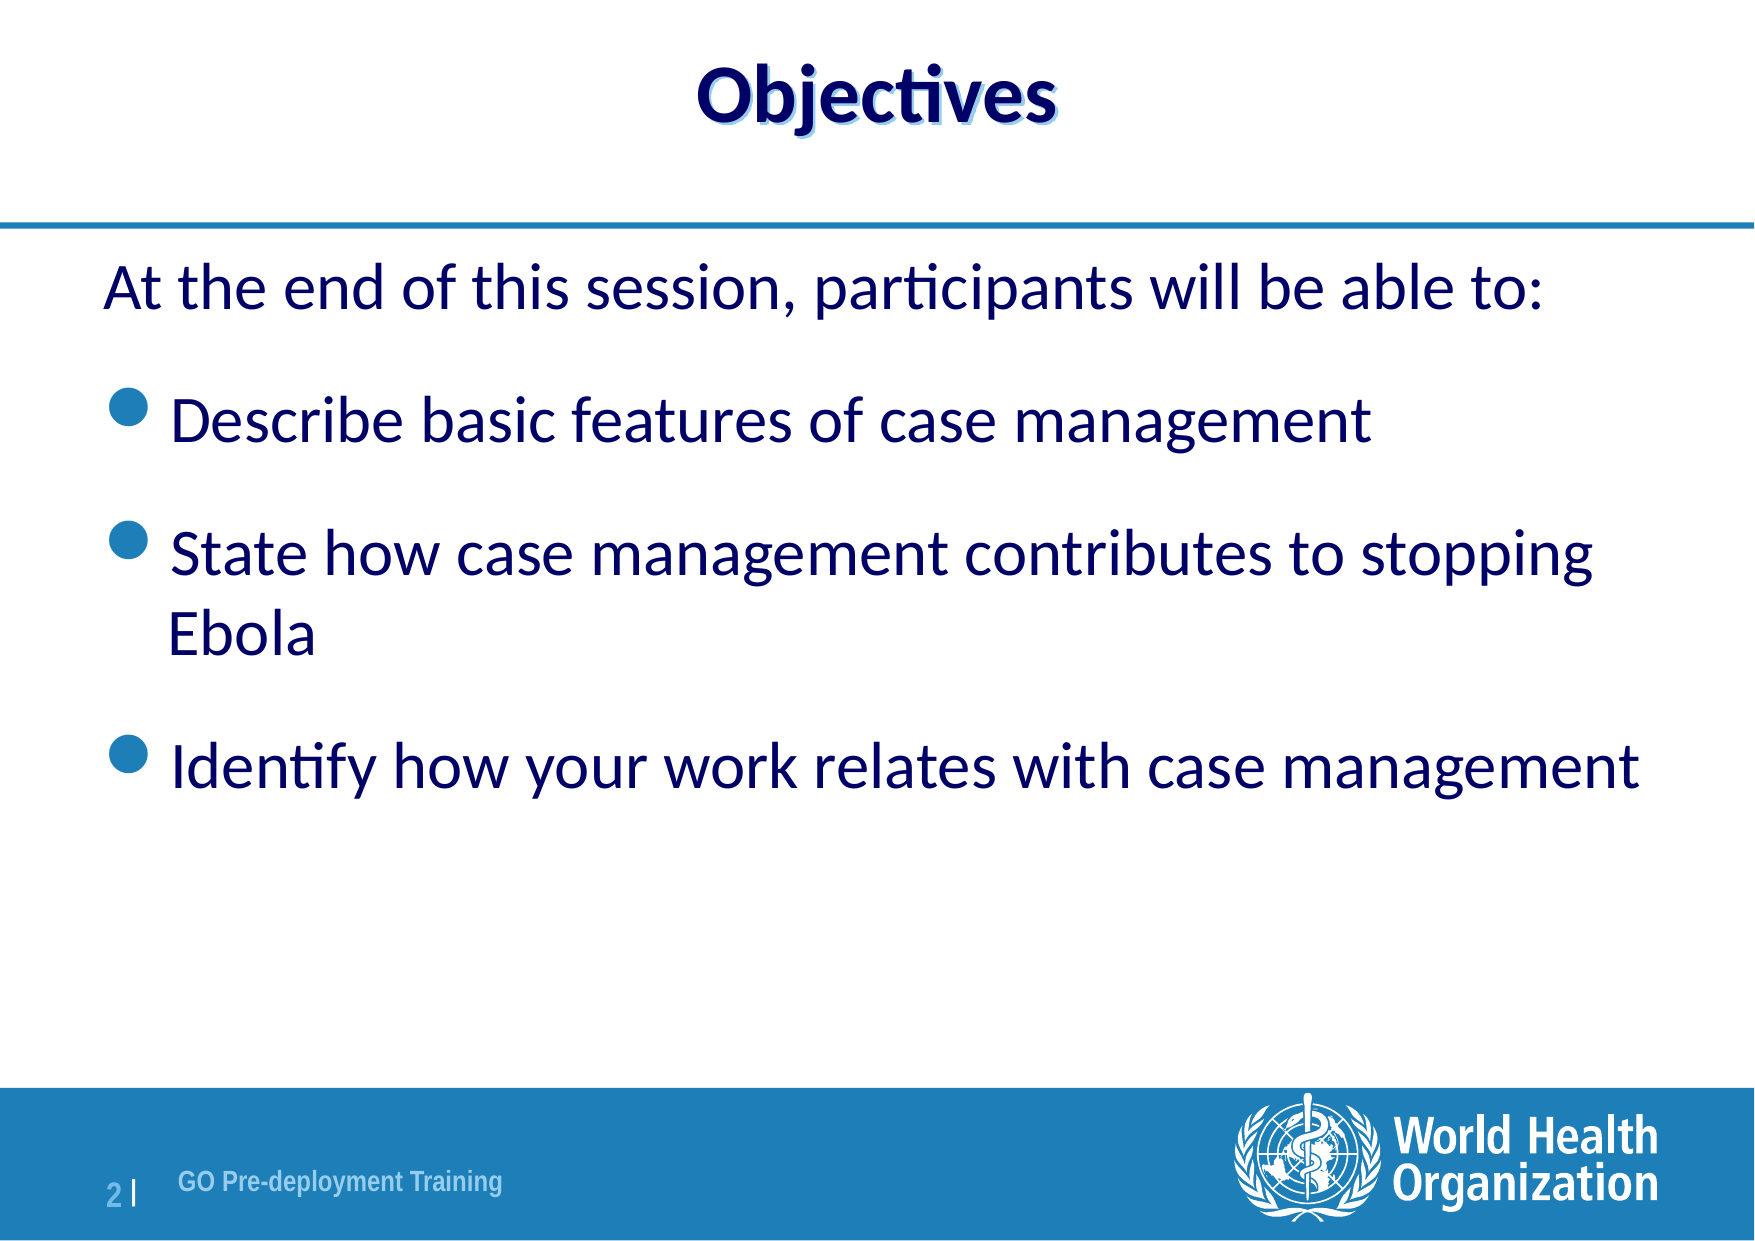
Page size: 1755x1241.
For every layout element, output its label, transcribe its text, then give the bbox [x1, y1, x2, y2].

text_box Objectives [0, 0, 1755, 178]
list At the end of this session, participants will be able to: Describe basic features of case management State how case management contributes to stopping Ebola Identify how your work relates with case management [103, 242, 1654, 1059]
